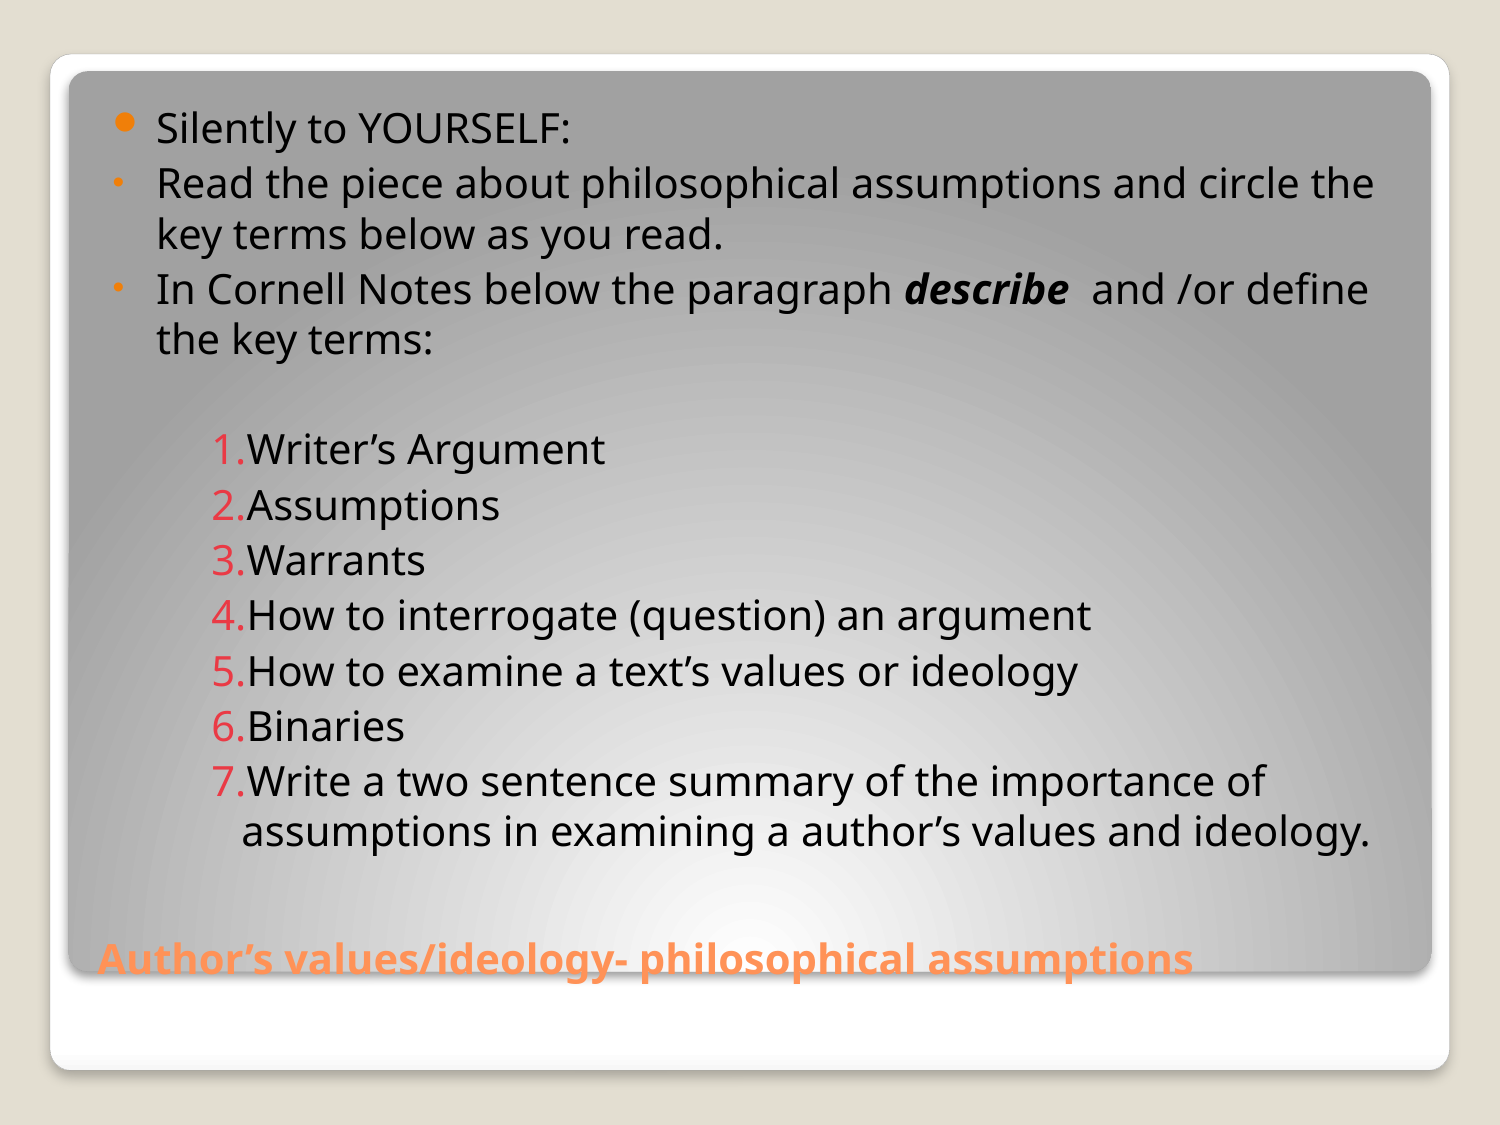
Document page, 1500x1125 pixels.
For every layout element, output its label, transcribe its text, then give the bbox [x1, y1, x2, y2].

list Silently to YOURSELF: Read the piece about philosophical assumptions and circle the key terms below as you read. In Cornell Notes below the paragraph describe and /or define the key terms: Writer’s Argument Assumptions Warrants How to interrogate (question) an argument How to examine a text’s values or ideology Binaries Write a two sentence summary of the importance of assumptions in examining a author’s values and ideology. [82, 86, 1425, 900]
title Author’s values/ideology- philosophical assumptions [82, 900, 1425, 990]
